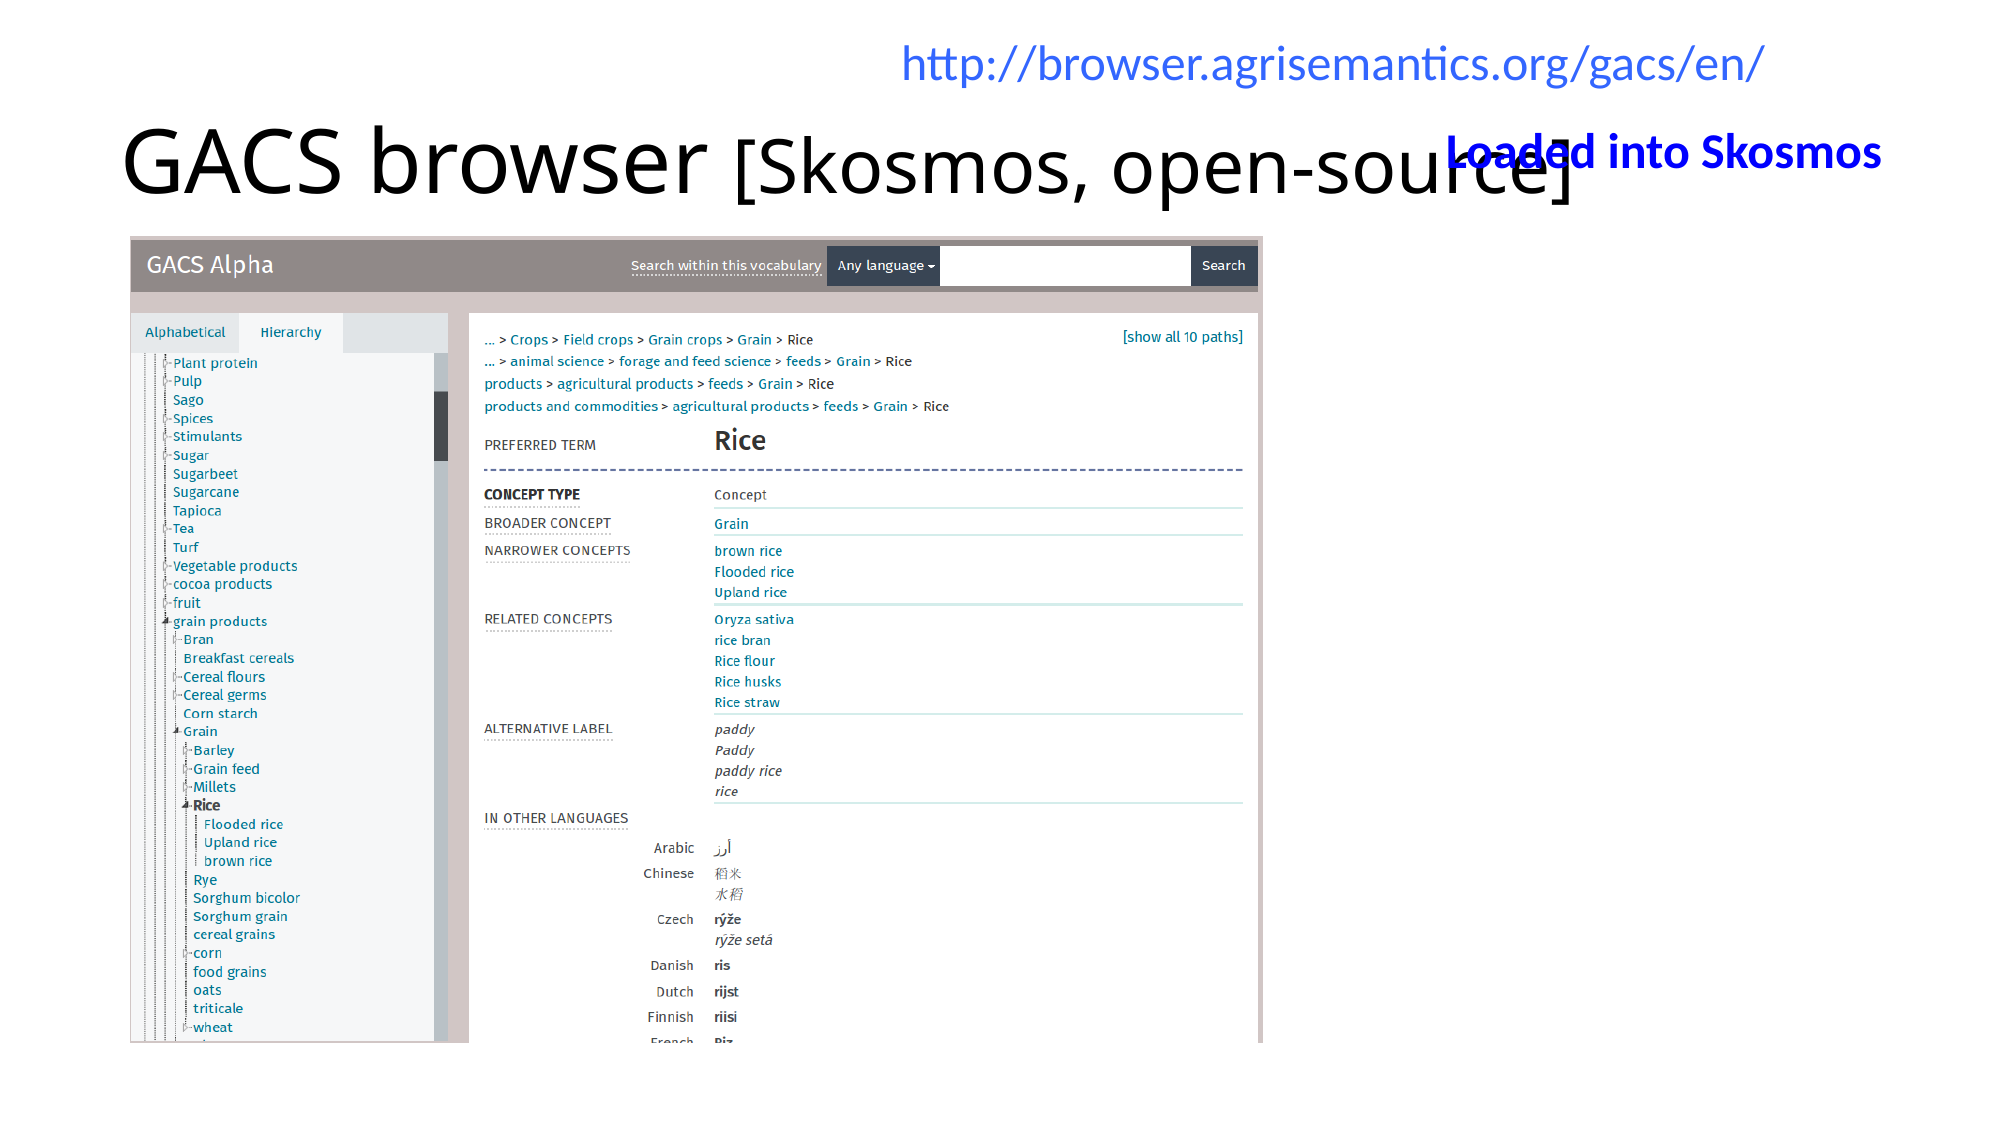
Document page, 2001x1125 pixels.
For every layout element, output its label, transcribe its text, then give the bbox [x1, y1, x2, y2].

text_box Loaded into Skosmos [1431, 111, 1898, 186]
text_box http://browser.agrisemantics.org/gacs/en/ [886, 22, 1781, 98]
picture [130, 236, 1263, 1043]
title GACS browser [Skosmos, open-source] [99, 45, 1900, 233]
